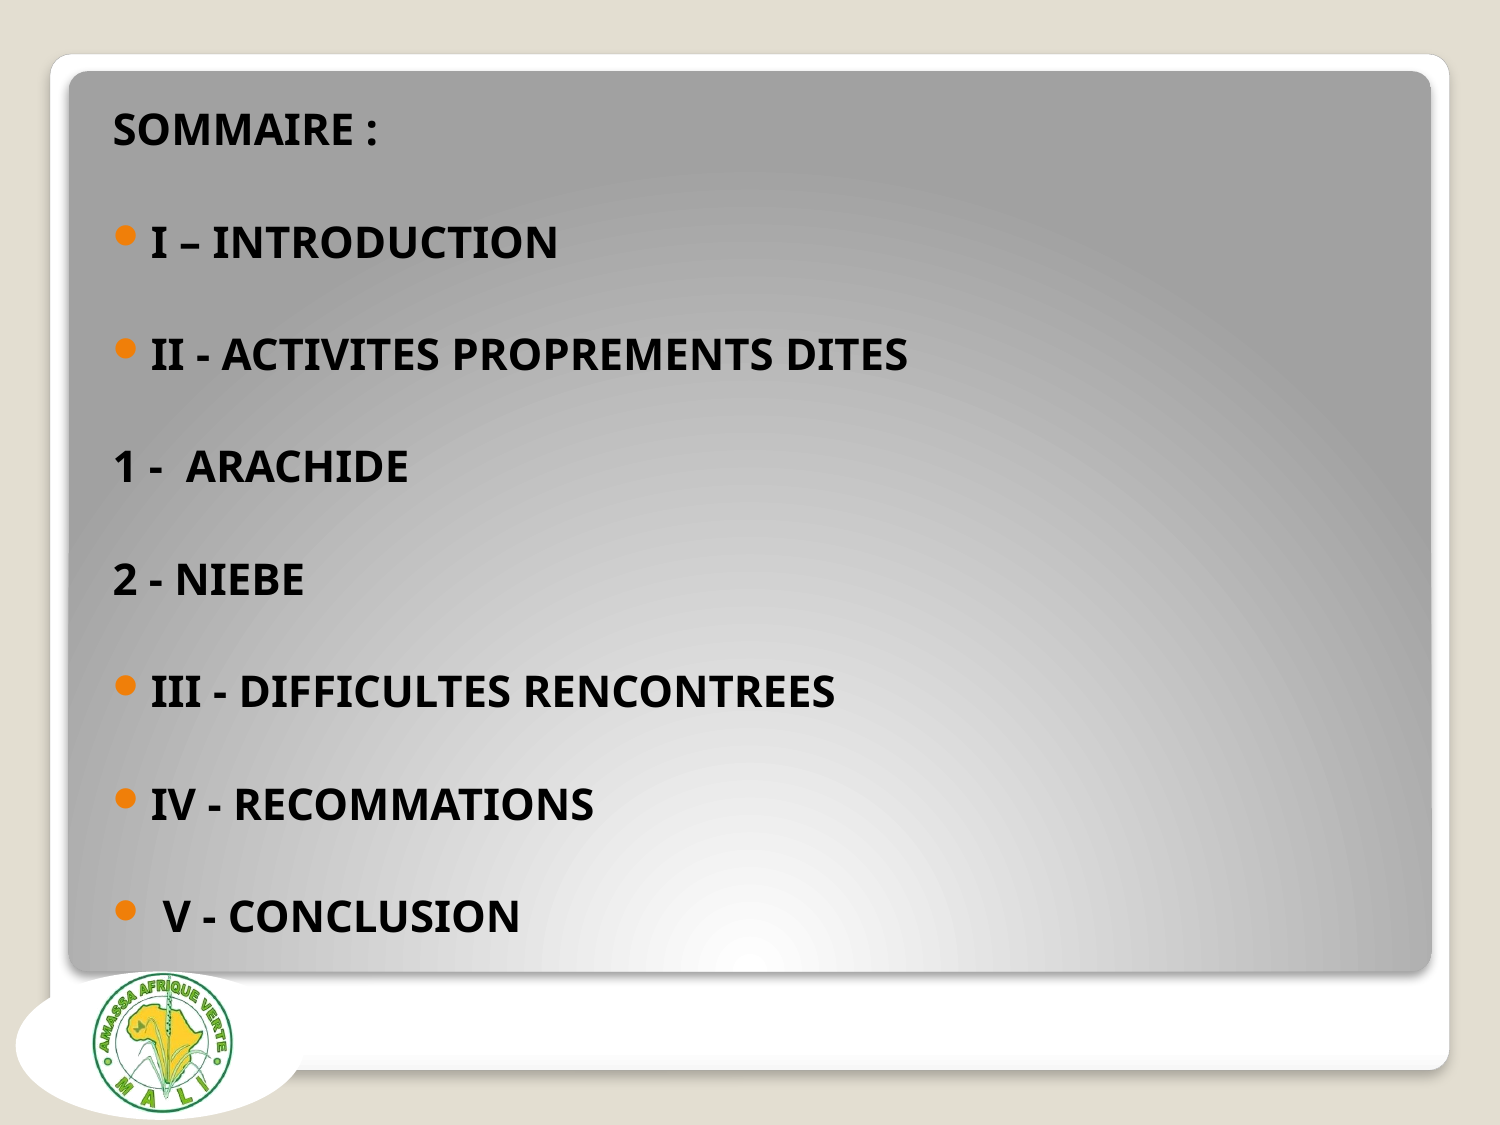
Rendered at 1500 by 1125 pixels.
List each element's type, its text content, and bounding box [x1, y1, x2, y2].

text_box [15, 963, 305, 1125]
list SOMMAIRE : I – INTRODUCTION II - ACTIVITES PROPREMENTS DITES 1 - ARACHIDE 2 - NIEBE III - DIFFICULTES RENCONTREES IV - RECOMMATIONS V - CONCLUSION [82, 86, 1425, 950]
